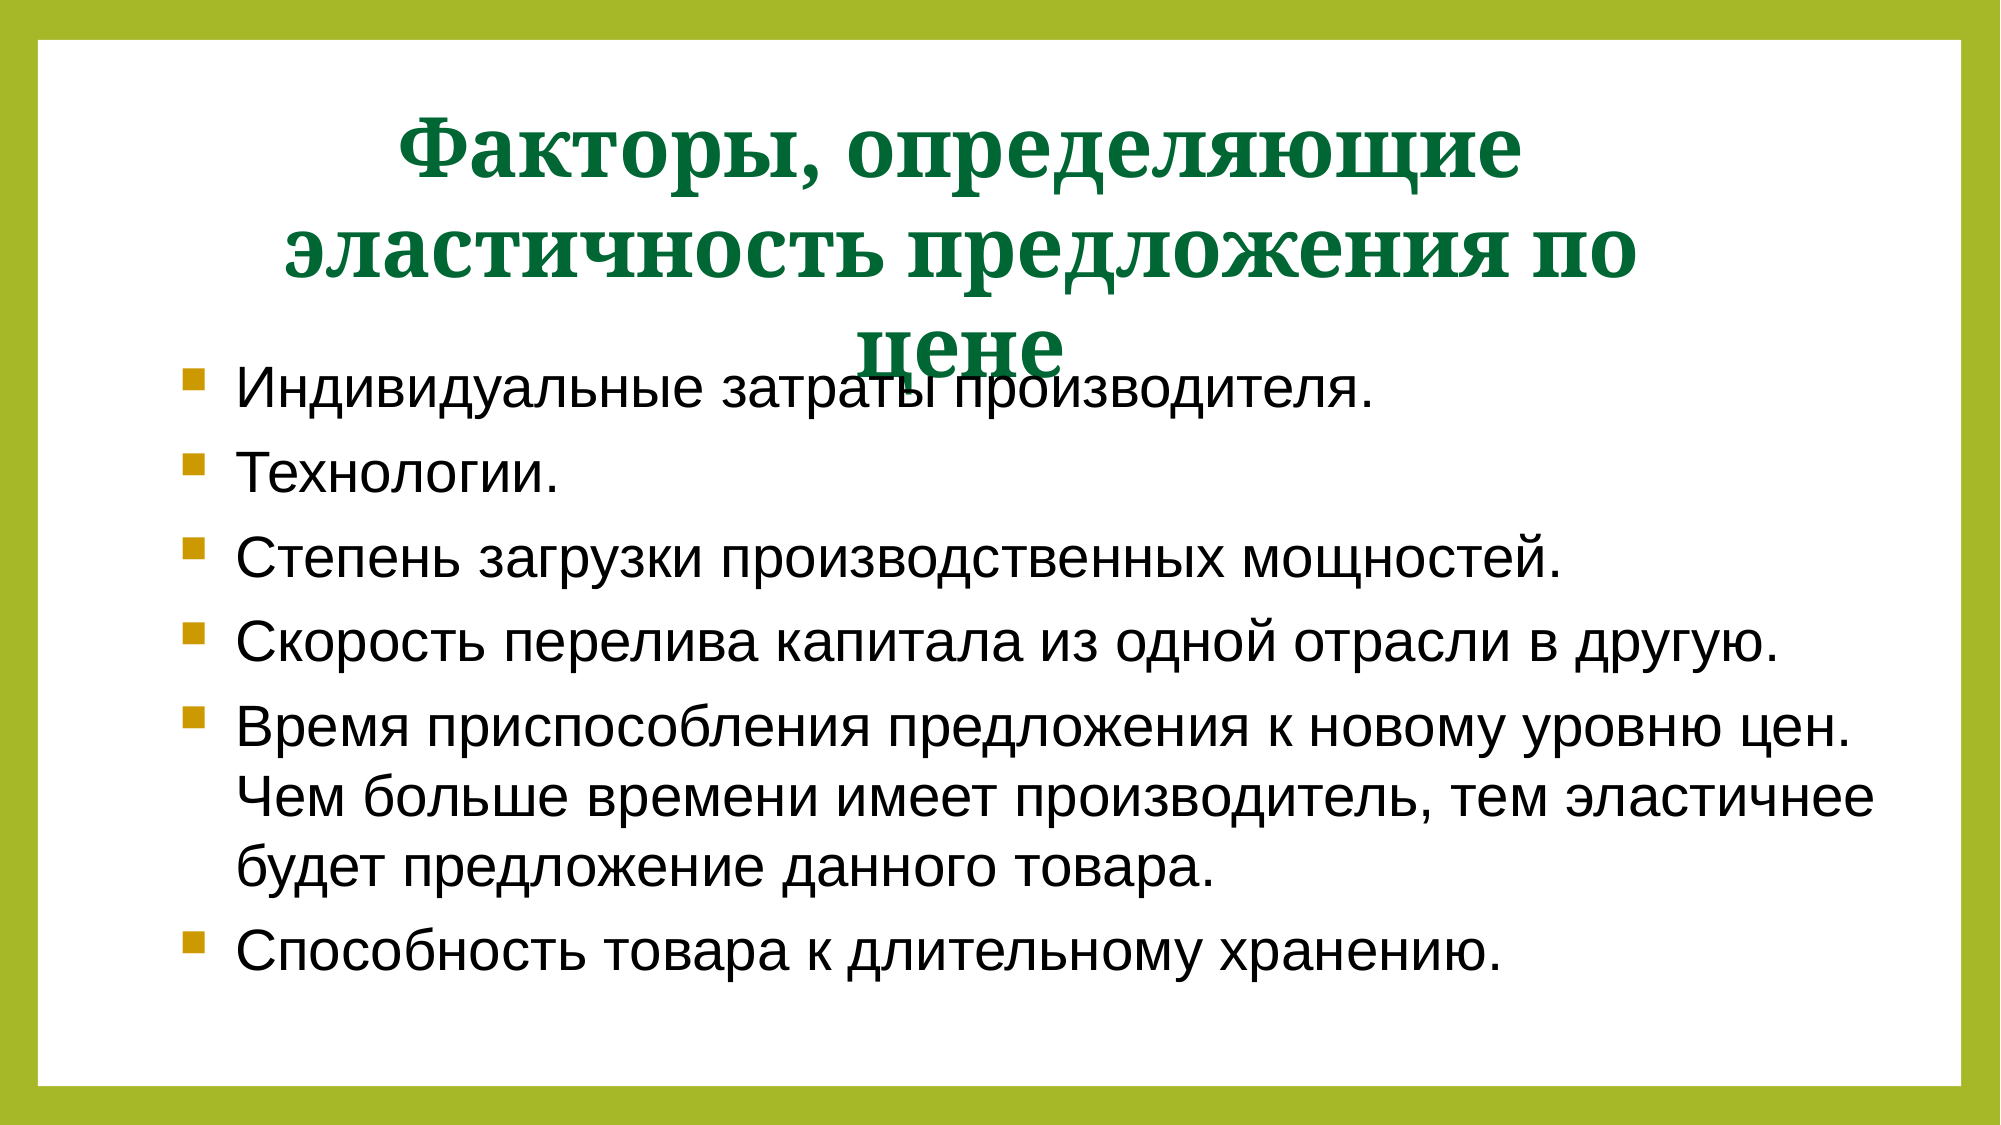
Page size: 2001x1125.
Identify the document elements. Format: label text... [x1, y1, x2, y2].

text_box Факторы, определяющие эластичность предложения по цене [255, 87, 1668, 293]
text_box Индивидуальные затраты производителя. Технологии. Степень загрузки производственных мощностей. Скорость перелива капитала из одной отрасли в другую. Время приспособления предложения к новому уровню цен. Чем больше времени имеет производитель, тем эластичнее будет предложение данного товара. Способность товара к длительному хранению. [164, 342, 1904, 1005]
